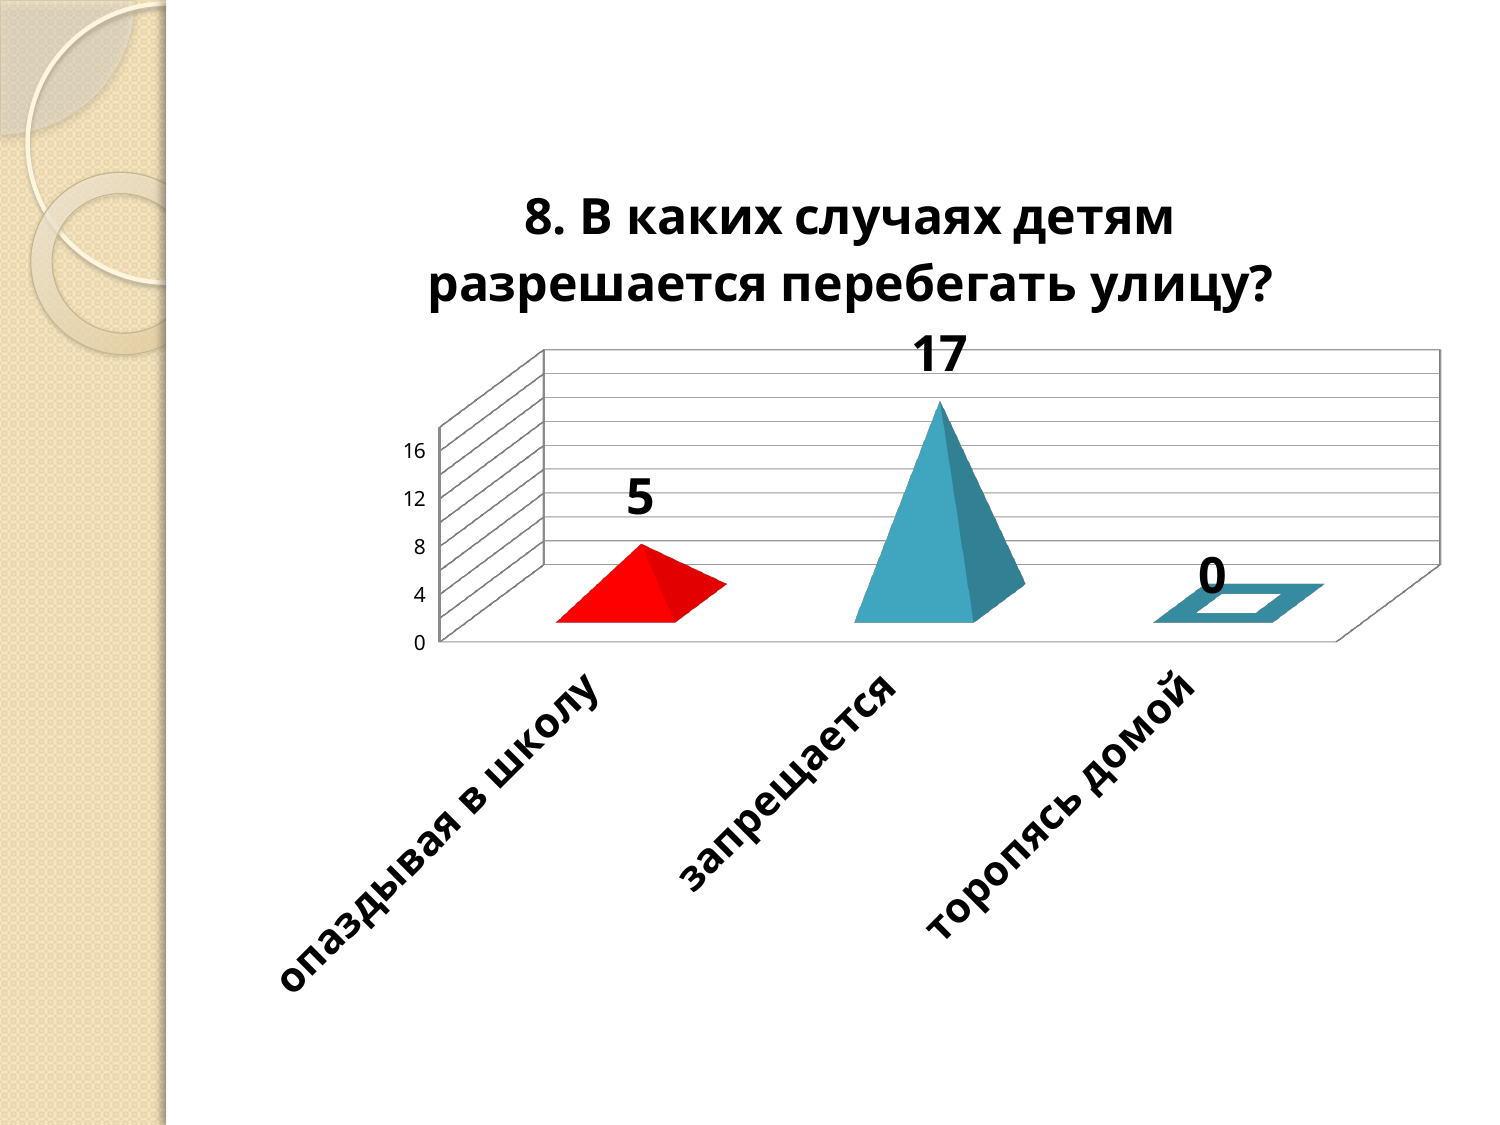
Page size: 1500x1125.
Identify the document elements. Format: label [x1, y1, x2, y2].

chart [235, 140, 1466, 1026]
